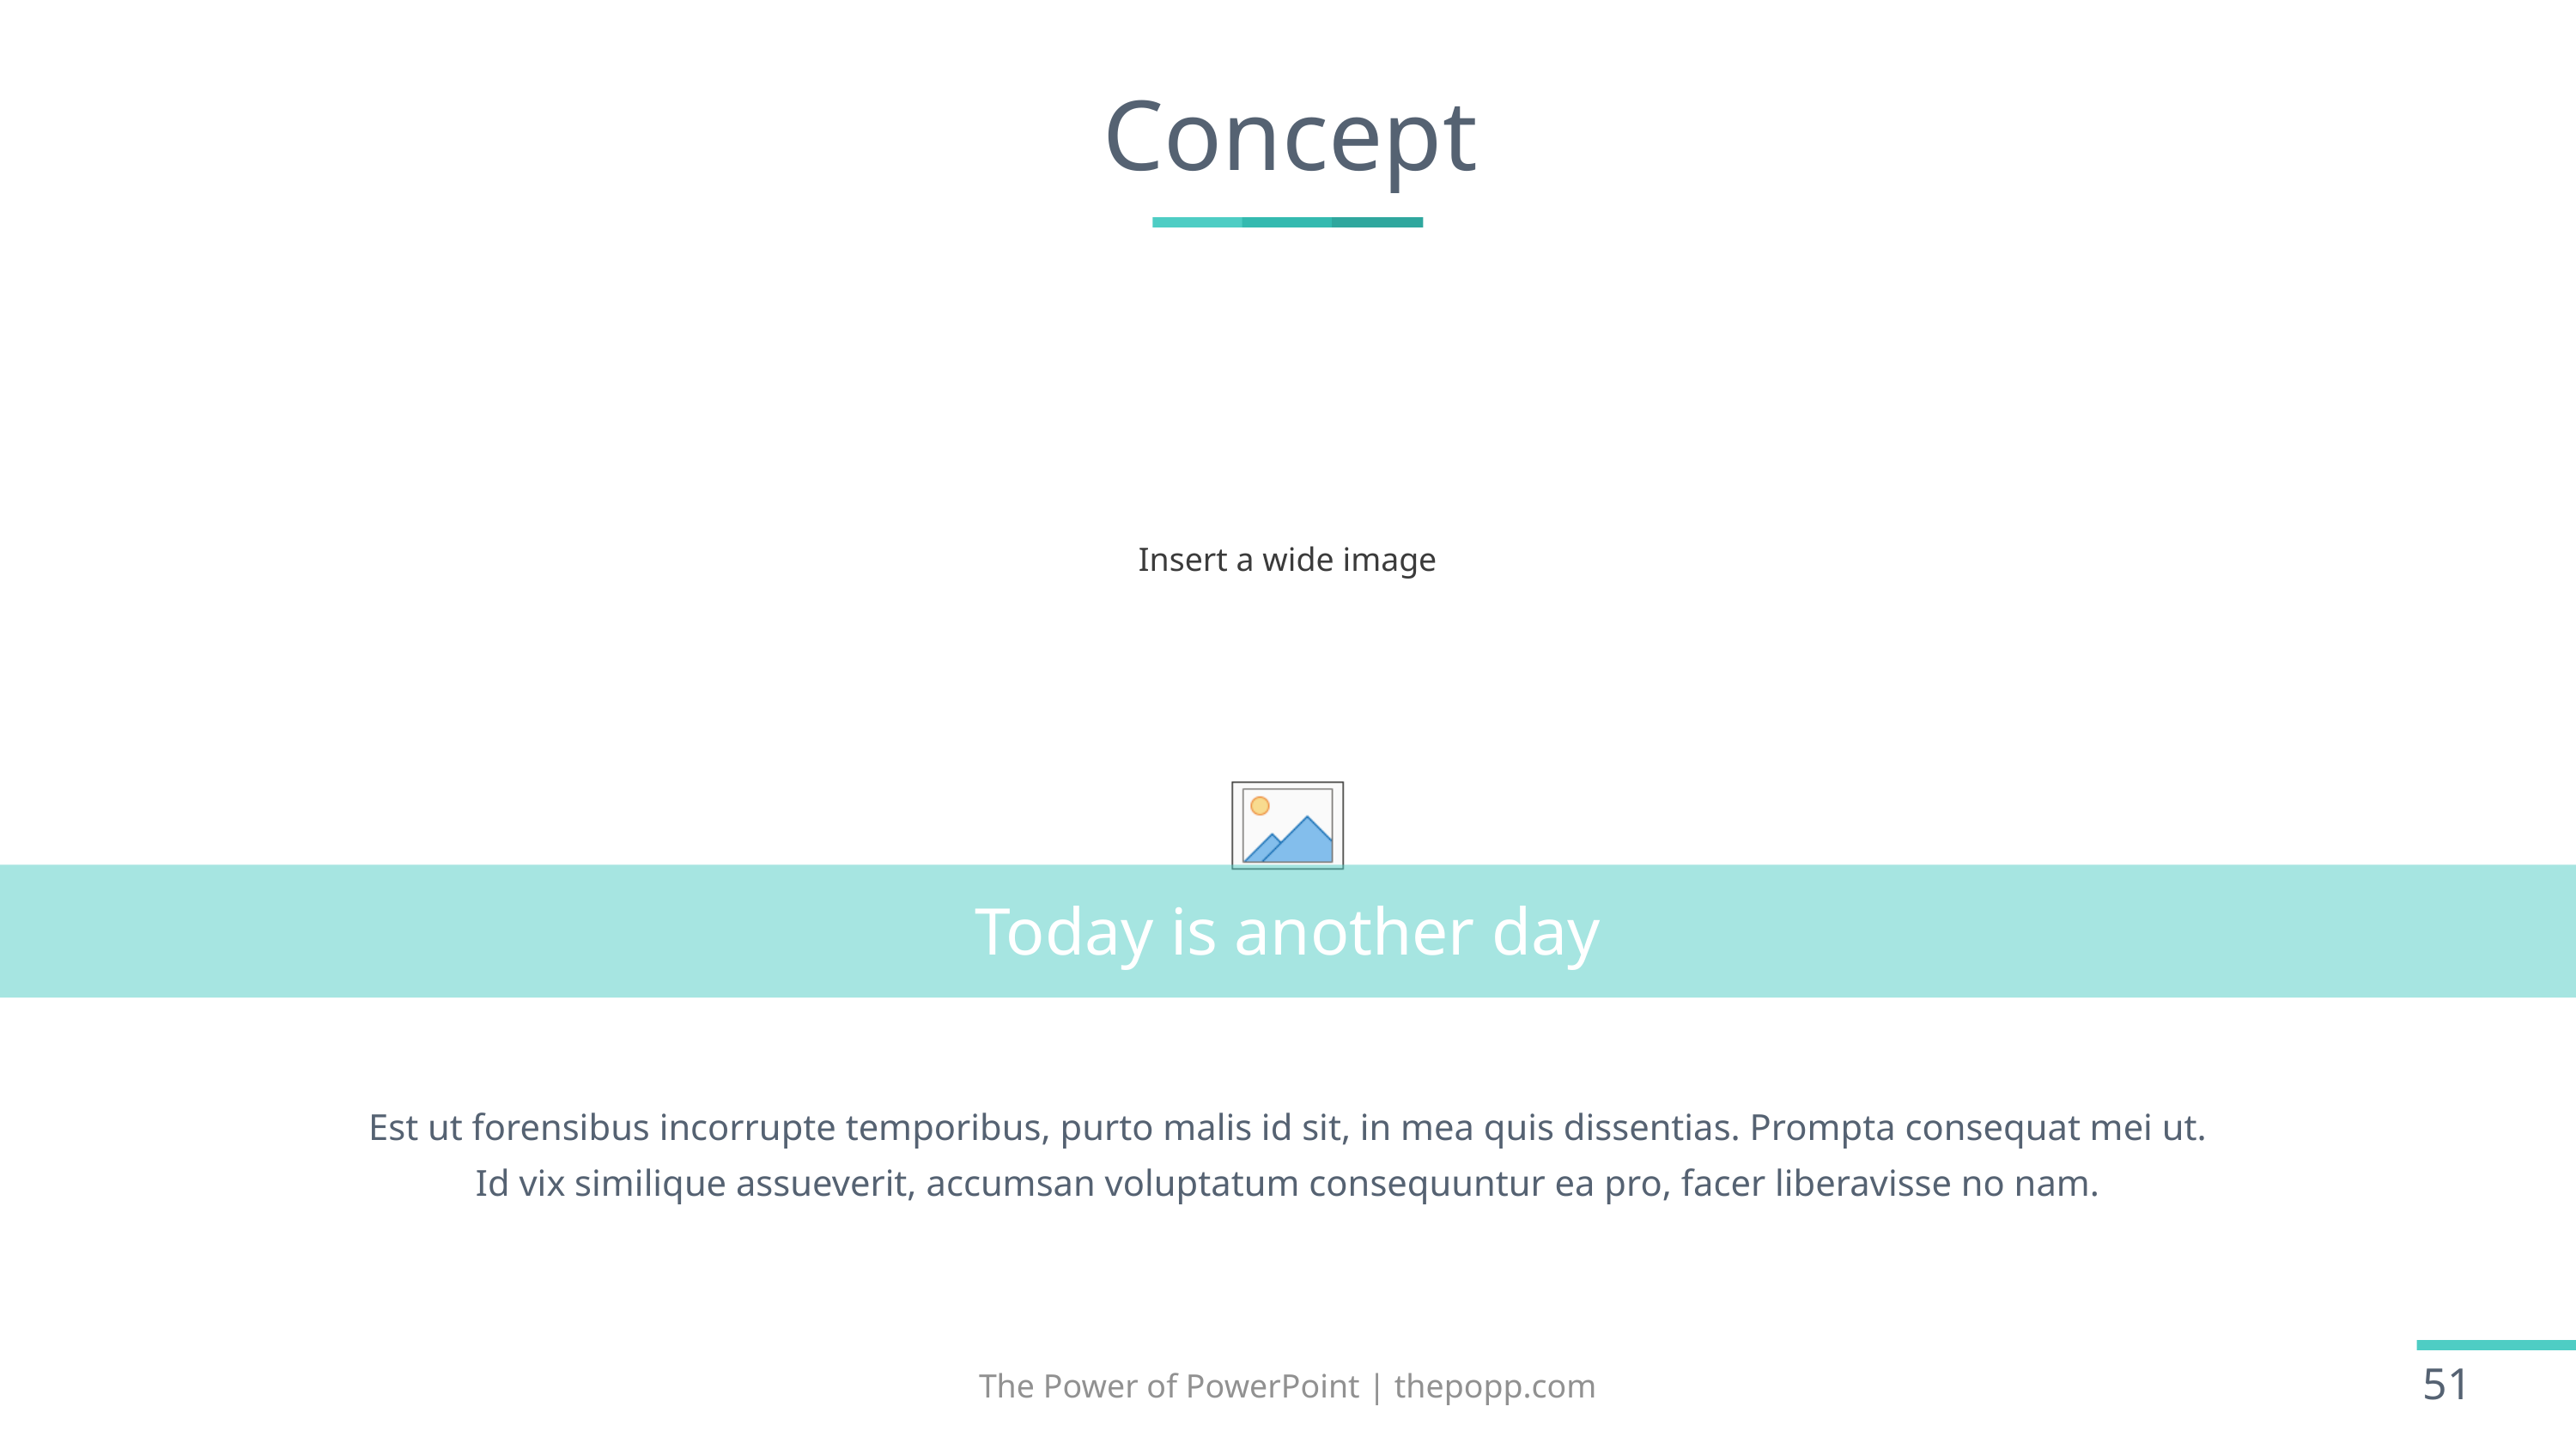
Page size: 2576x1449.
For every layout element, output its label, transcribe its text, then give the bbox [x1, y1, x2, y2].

picture [0, 378, 2576, 1274]
title Concept [69, 49, 2512, 230]
footer The Power of PowerPoint | thepopp.com [853, 1349, 1723, 1427]
slide_number 51 [2409, 1351, 2576, 1421]
